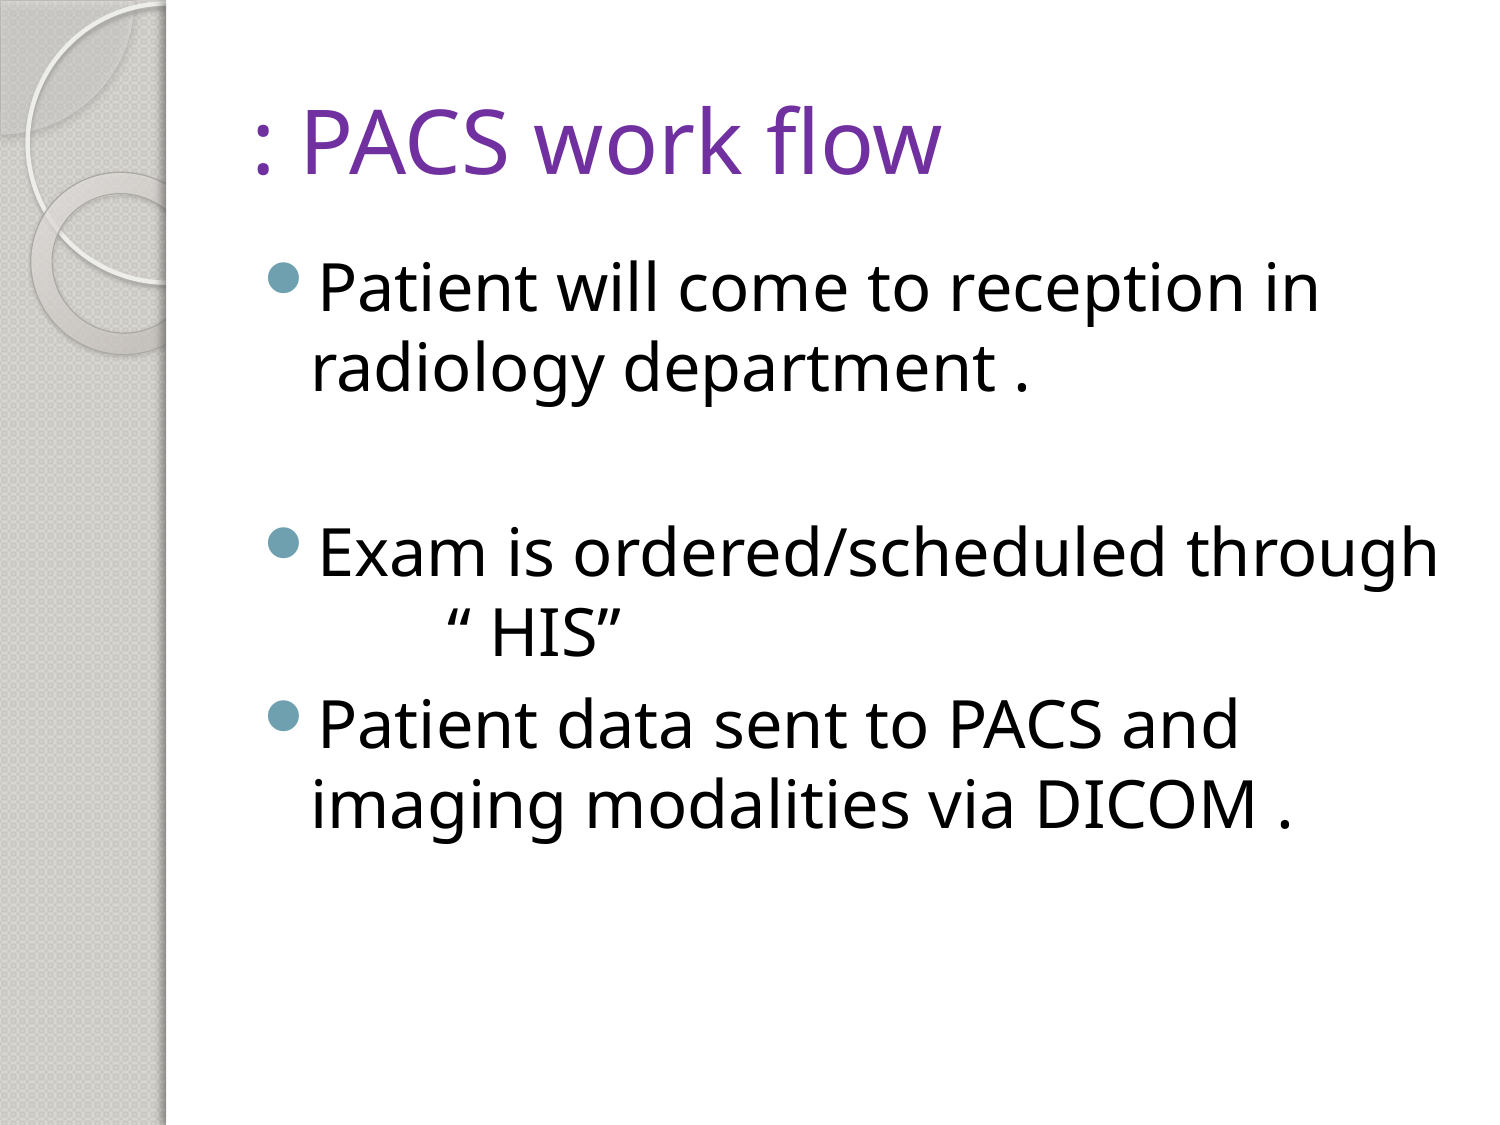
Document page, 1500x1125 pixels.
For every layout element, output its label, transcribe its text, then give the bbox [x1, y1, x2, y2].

list Patient will come to reception in radiology department . Exam is ordered/scheduled through “ HIS” Patient data sent to PACS and imaging modalities via DICOM . [235, 237, 1466, 1025]
title PACS work flow : [235, 45, 1466, 233]
